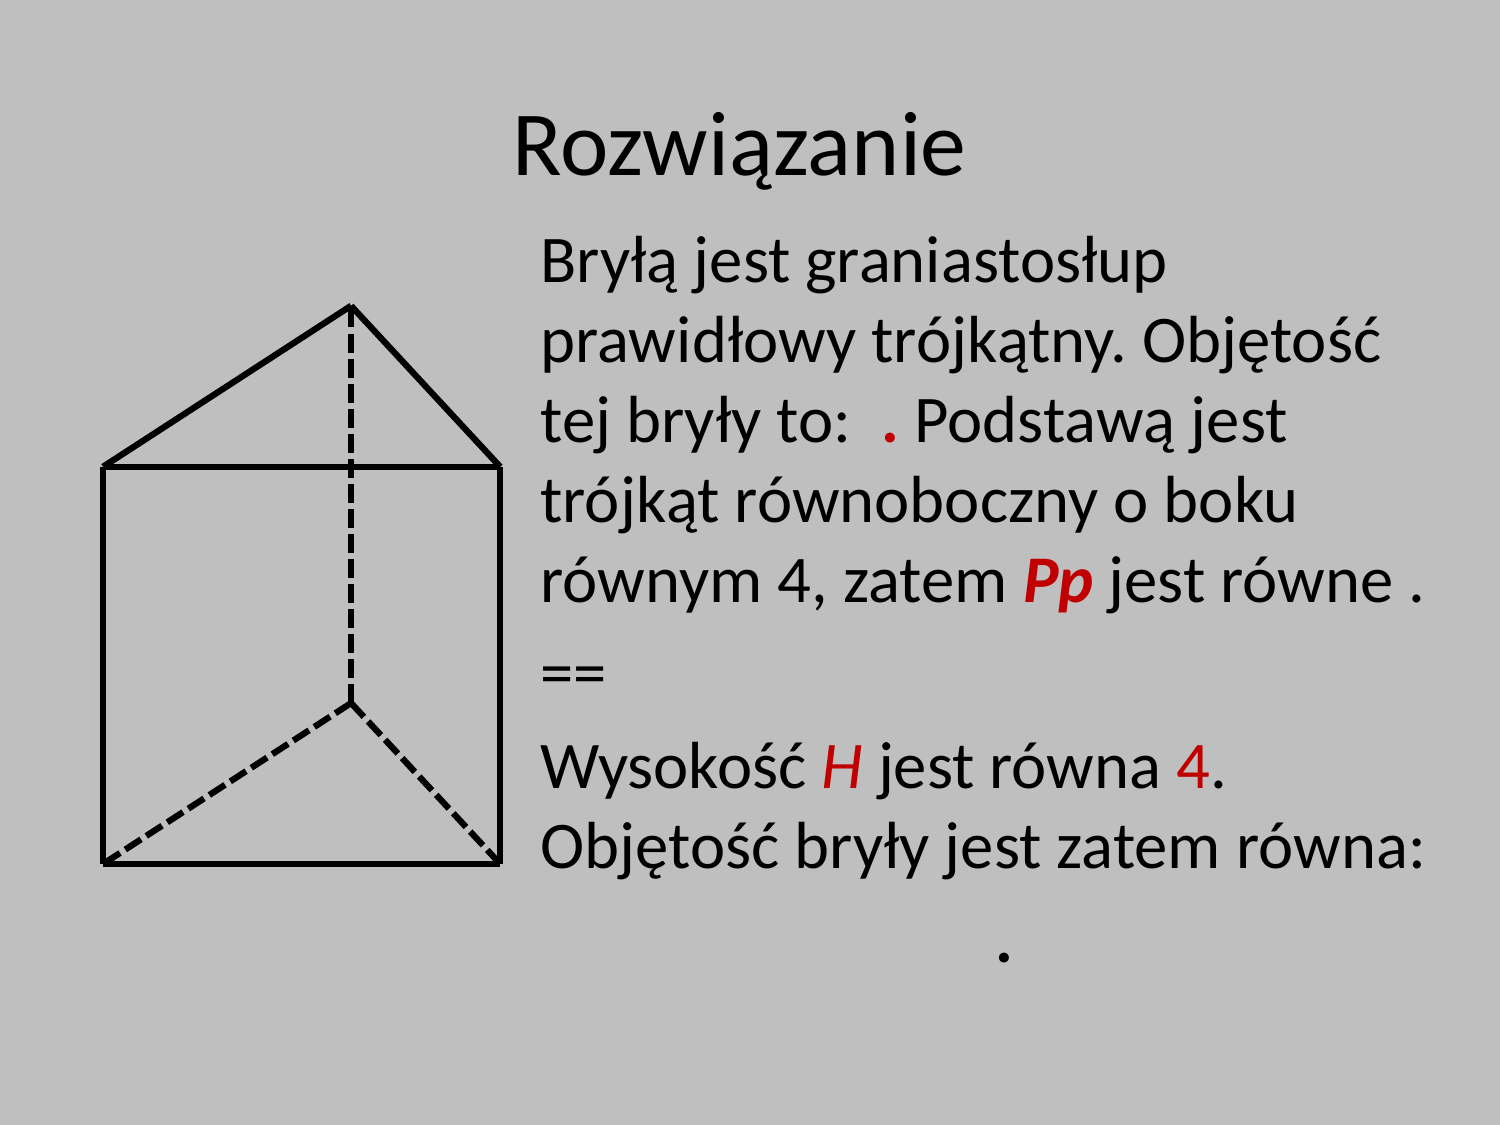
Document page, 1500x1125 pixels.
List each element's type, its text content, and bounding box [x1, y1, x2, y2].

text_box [102, 305, 350, 467]
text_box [353, 305, 501, 468]
title Rozwiązanie [75, 45, 1425, 233]
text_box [102, 702, 352, 865]
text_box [356, 702, 501, 865]
